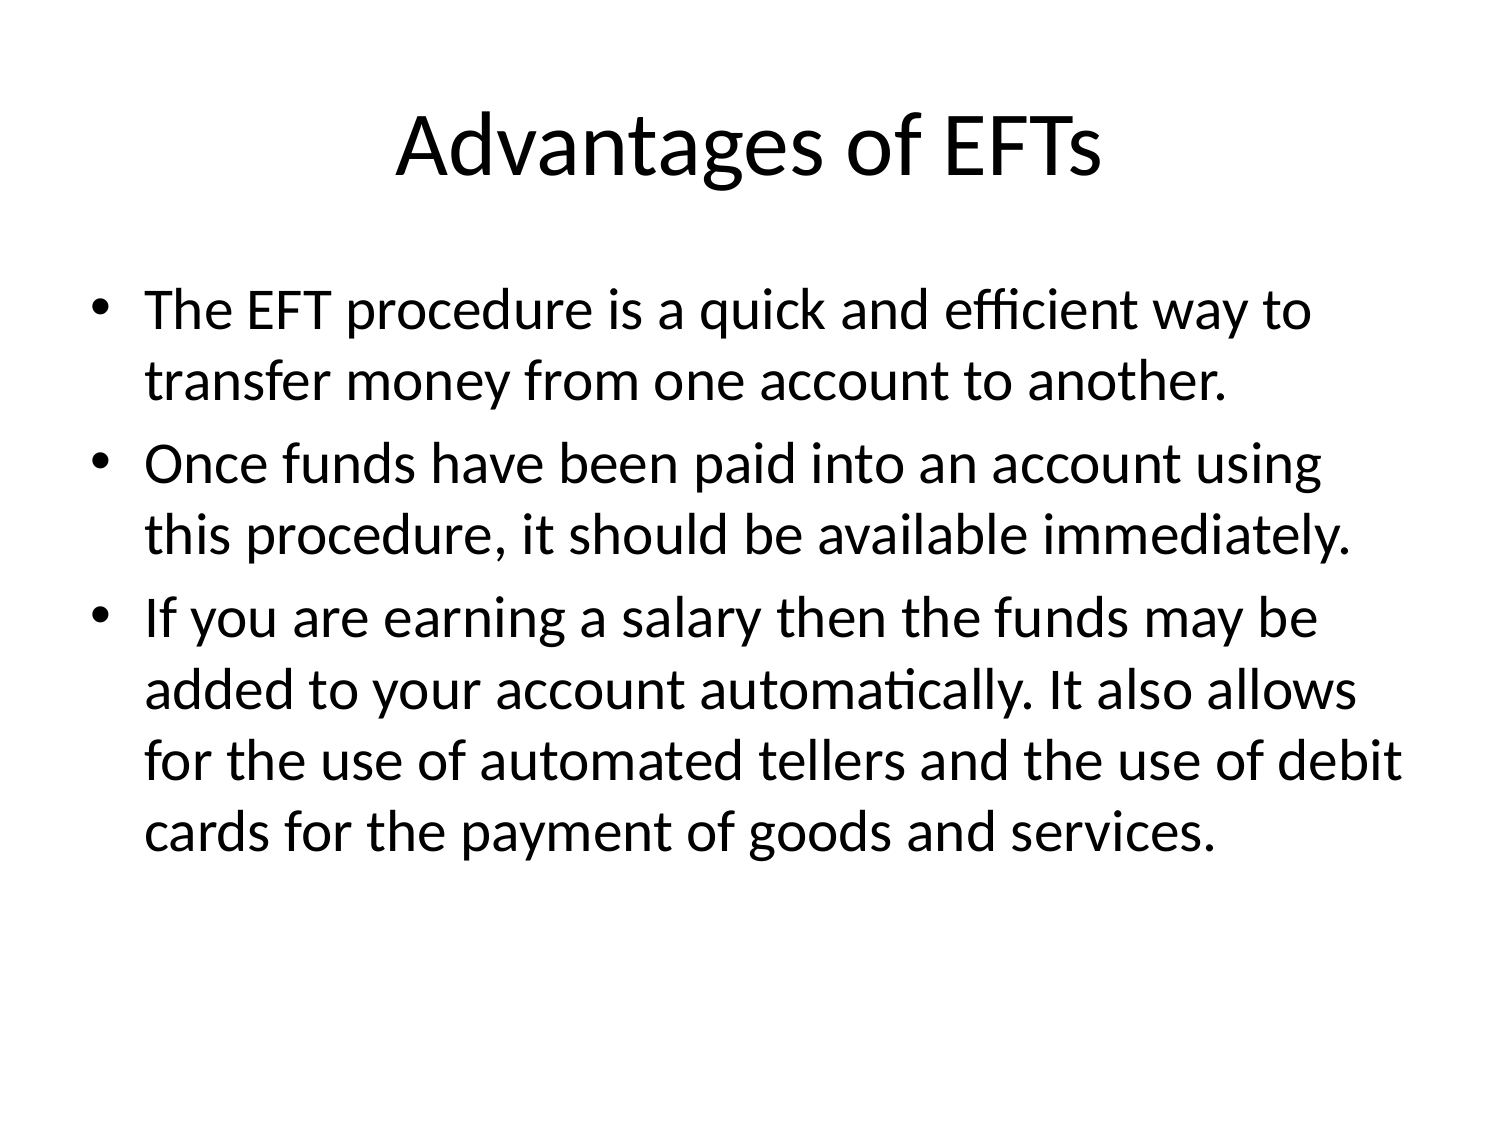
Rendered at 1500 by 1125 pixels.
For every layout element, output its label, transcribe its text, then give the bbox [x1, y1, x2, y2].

list The EFT procedure is a quick and efficient way to transfer money from one account to another. Once funds have been paid into an account using this procedure, it should be available immediately. If you are earning a salary then the funds may be added to your account automatically. It also allows for the use of automated tellers and the use of debit cards for the payment of goods and services. [75, 262, 1425, 1005]
title Advantages of EFTs [75, 45, 1425, 233]
